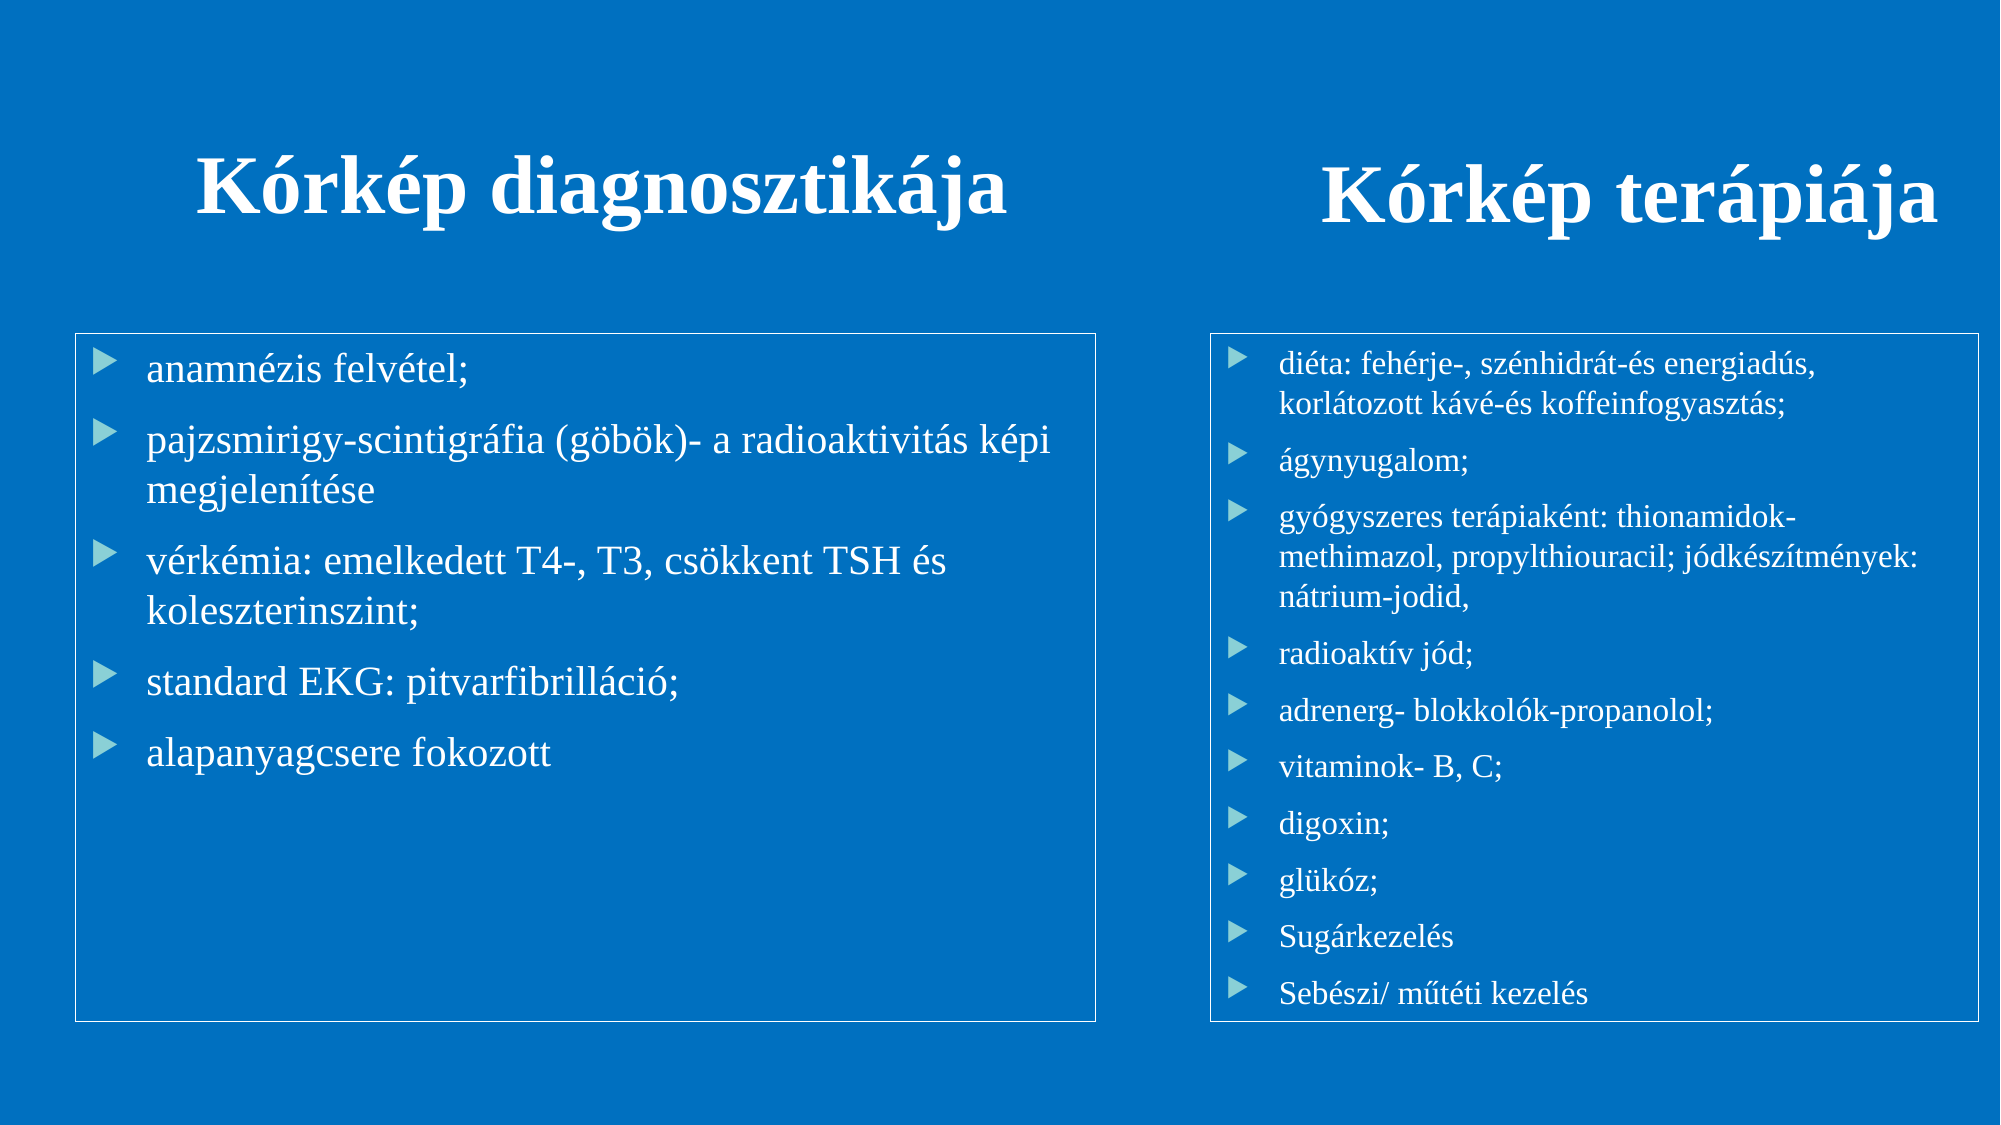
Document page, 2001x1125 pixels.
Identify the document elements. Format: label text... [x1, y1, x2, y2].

text_box diéta: fehérje-, szénhidrát-és energiadús, korlátozott kávé-és koffeinfogyasztás; ágynyugalom; gyógyszeres terápiaként: thionamidok- methimazol, propylthiouracil; jódkészítmények: nátrium-jodid, radioaktív jód; adrenerg- blokkolók-propanolol; vitaminok- B, C; digoxin; glükóz; Sugárkezelés Sebészi/ műtéti kezelés [1210, 333, 1979, 1022]
list anamnézis felvétel; pajzsmirigy-scintigráfia (göbök)- a radioaktivitás képi megjelenítése vérkémia: emelkedett T4-, T3, csökkent TSH és koleszterinszint; standard EKG: pitvarfibrilláció; alapanyagcsere fokozott [75, 333, 1096, 1022]
text_box Kórkép terápiája [1306, 131, 2000, 293]
title Kórkép diagnosztikája [181, 122, 1117, 272]
